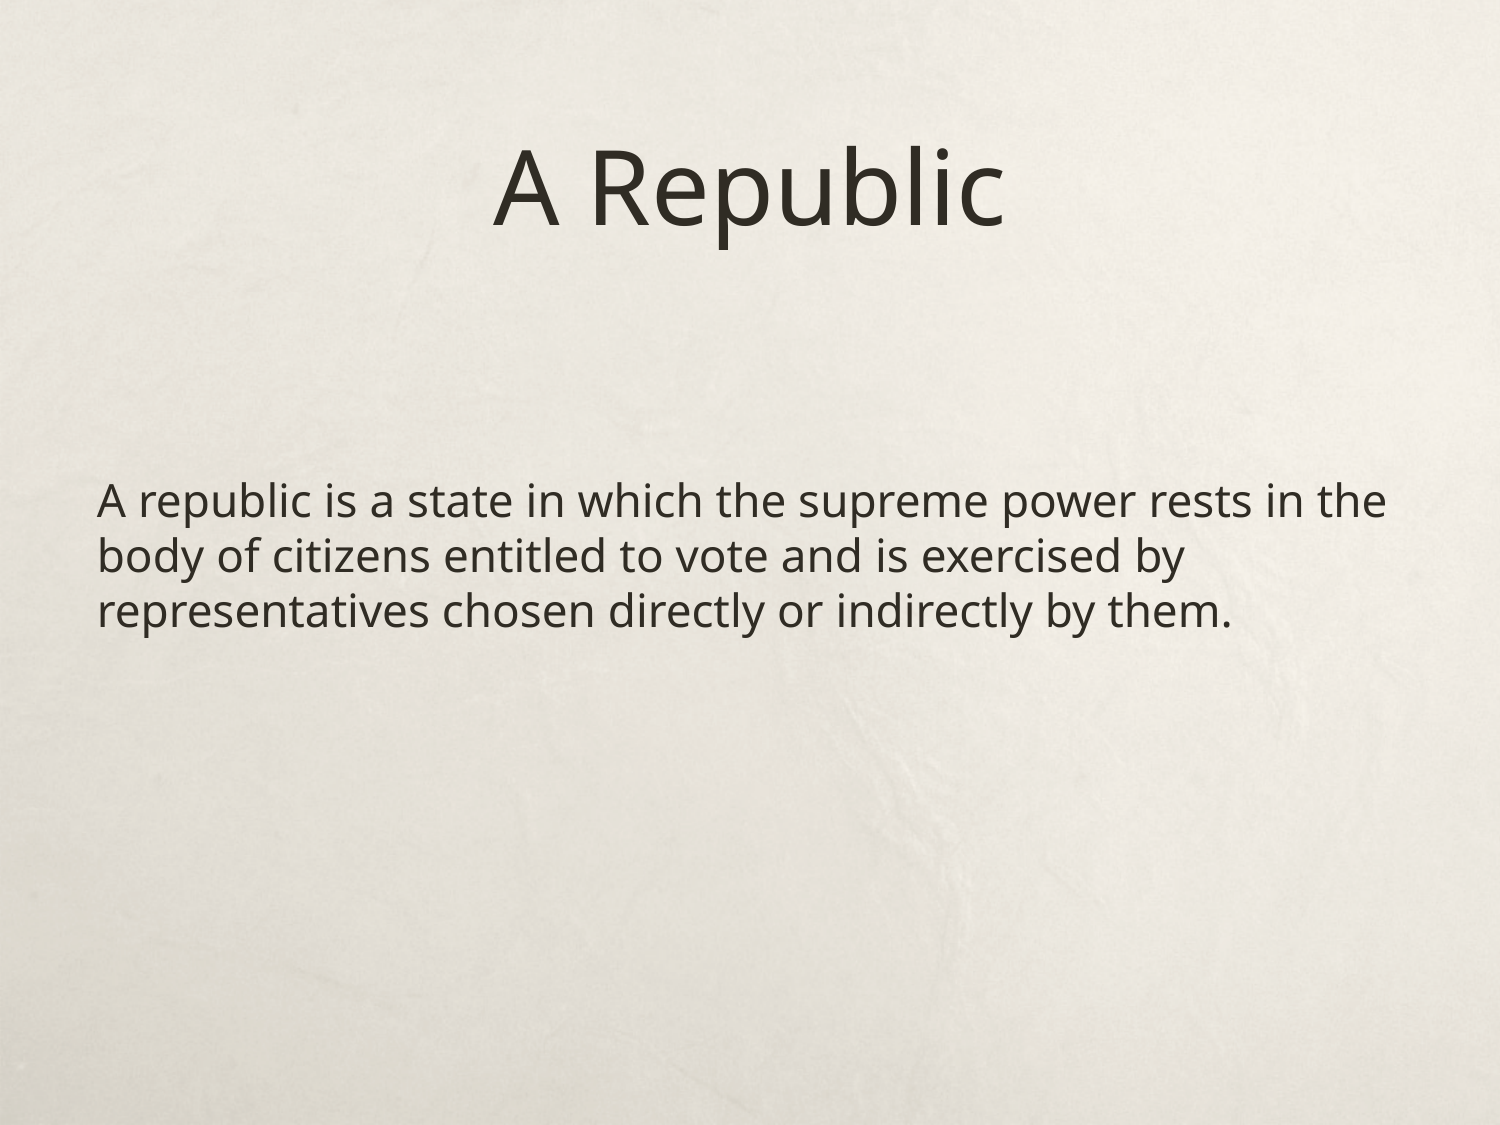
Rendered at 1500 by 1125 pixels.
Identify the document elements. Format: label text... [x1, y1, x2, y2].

title A Republic [81, 15, 1419, 254]
list A republic is a state in which the supreme power rests in the body of citizens entitled to vote and is exercised by representatives chosen directly or indirectly by them. [81, 463, 1419, 1005]
